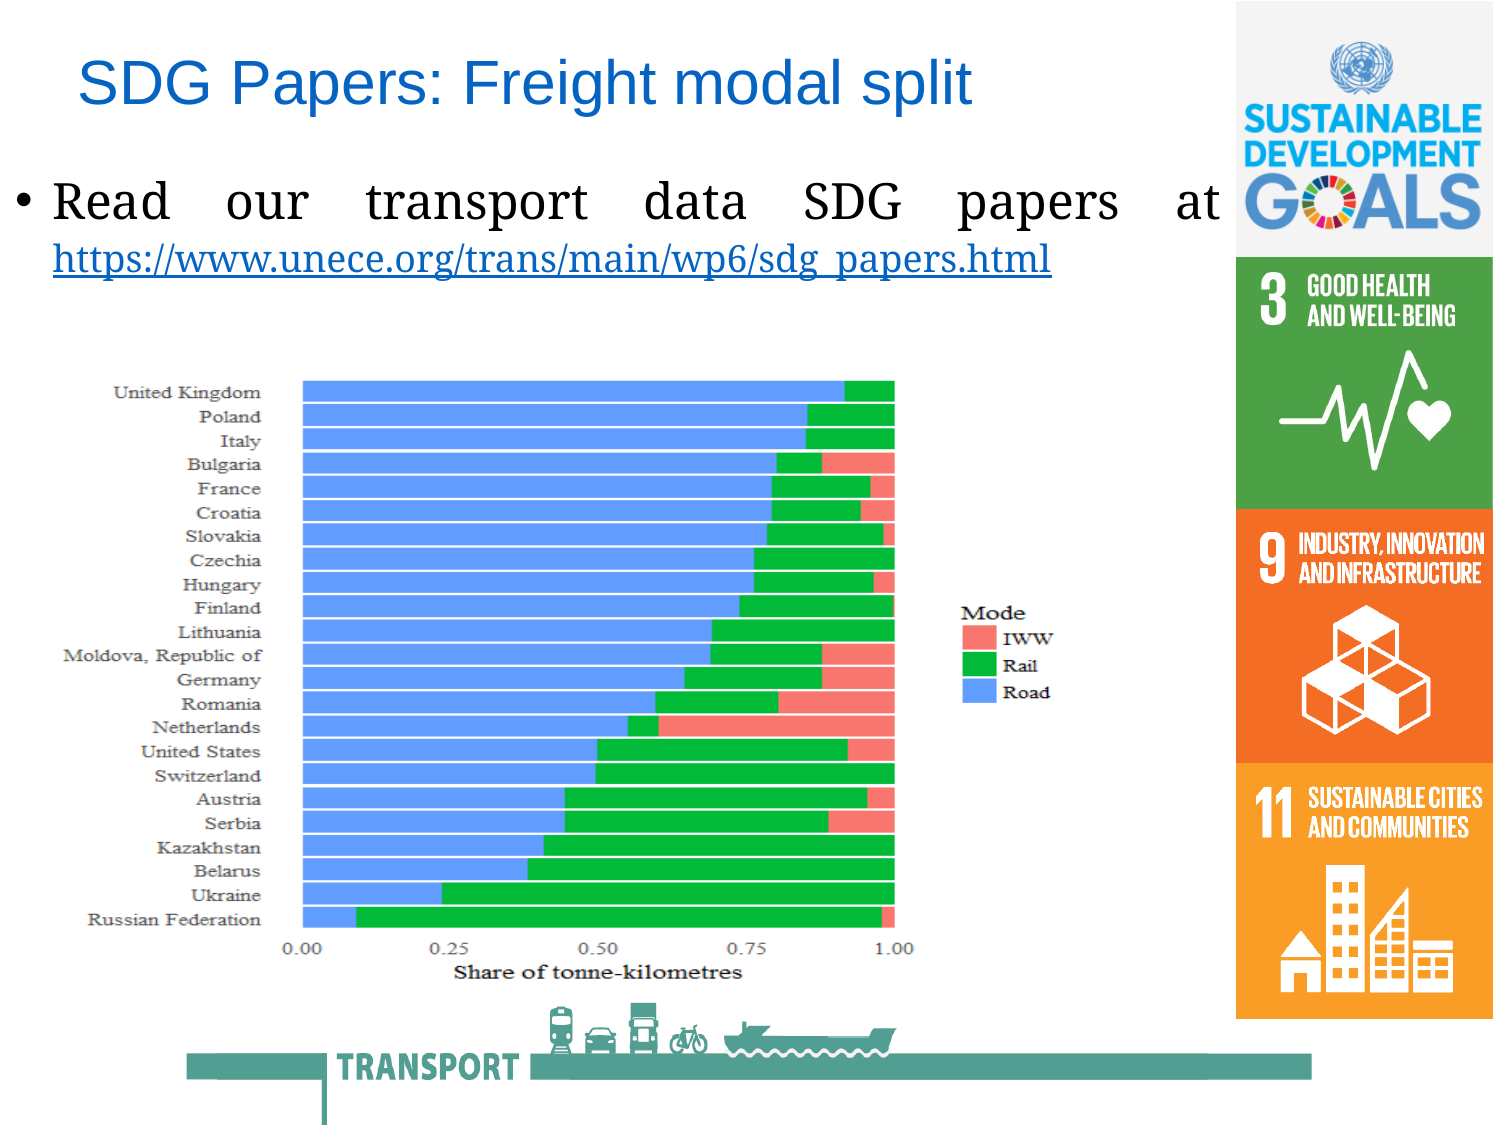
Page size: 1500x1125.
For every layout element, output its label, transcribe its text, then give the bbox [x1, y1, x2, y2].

list Read our transport data SDG papers at https://www.unece.org/trans/main/wp6/sdg_papers.html [0, 156, 1236, 953]
picture [17, 1, 1493, 1125]
title SDG Papers: Freight modal split [17, 31, 1034, 138]
